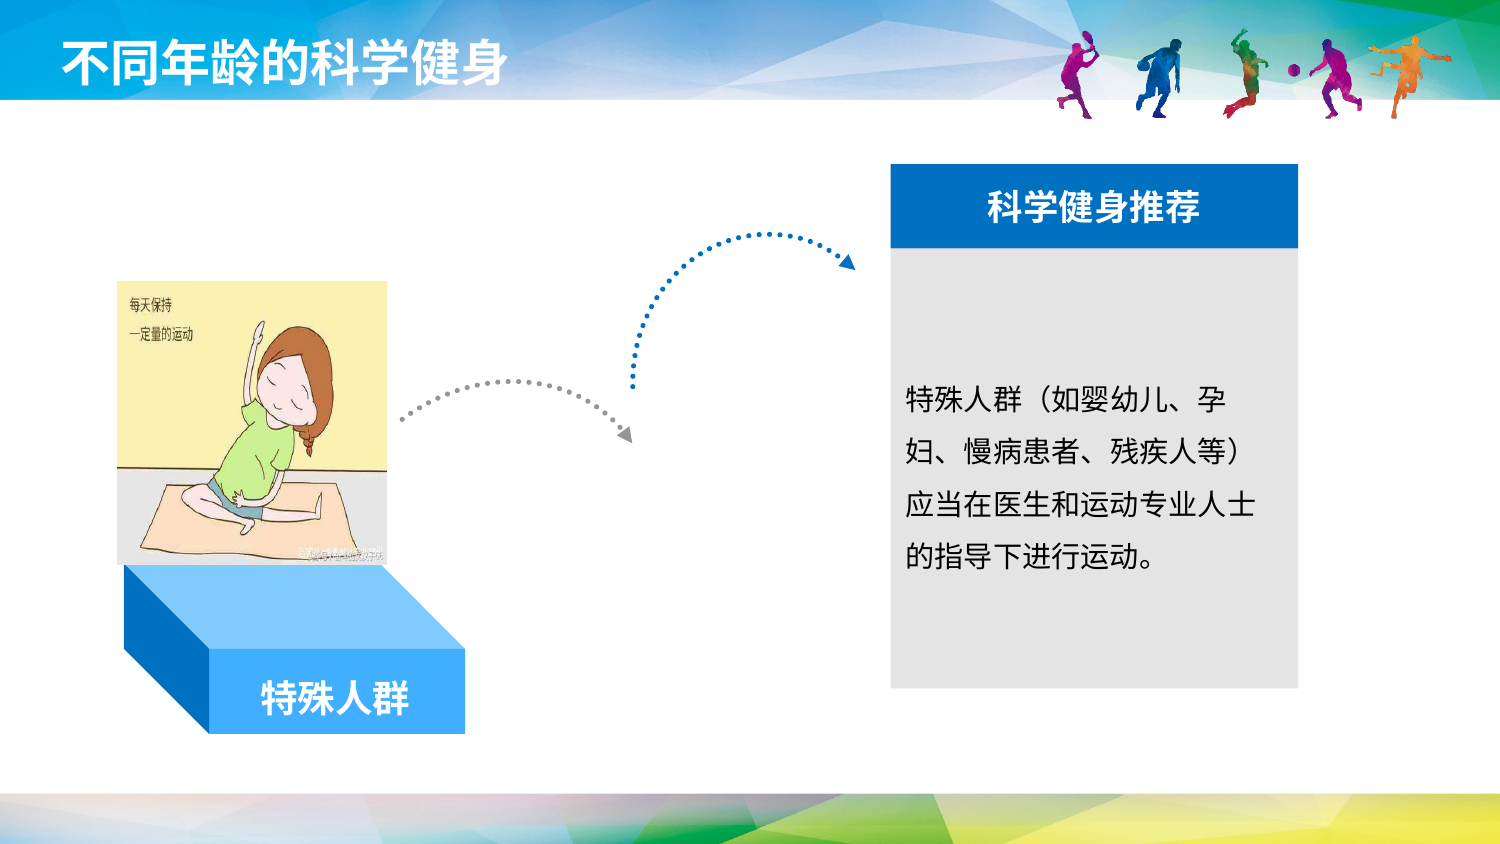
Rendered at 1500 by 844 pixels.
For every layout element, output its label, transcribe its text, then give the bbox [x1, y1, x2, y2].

text_box [402, 381, 633, 541]
picture [0, 794, 1500, 844]
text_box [123, 563, 469, 735]
picture [116, 280, 387, 566]
text_box 不同年龄的科学健身 [46, 24, 526, 99]
text_box [632, 234, 856, 387]
picture [317, 0, 1500, 119]
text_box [890, 163, 1299, 689]
